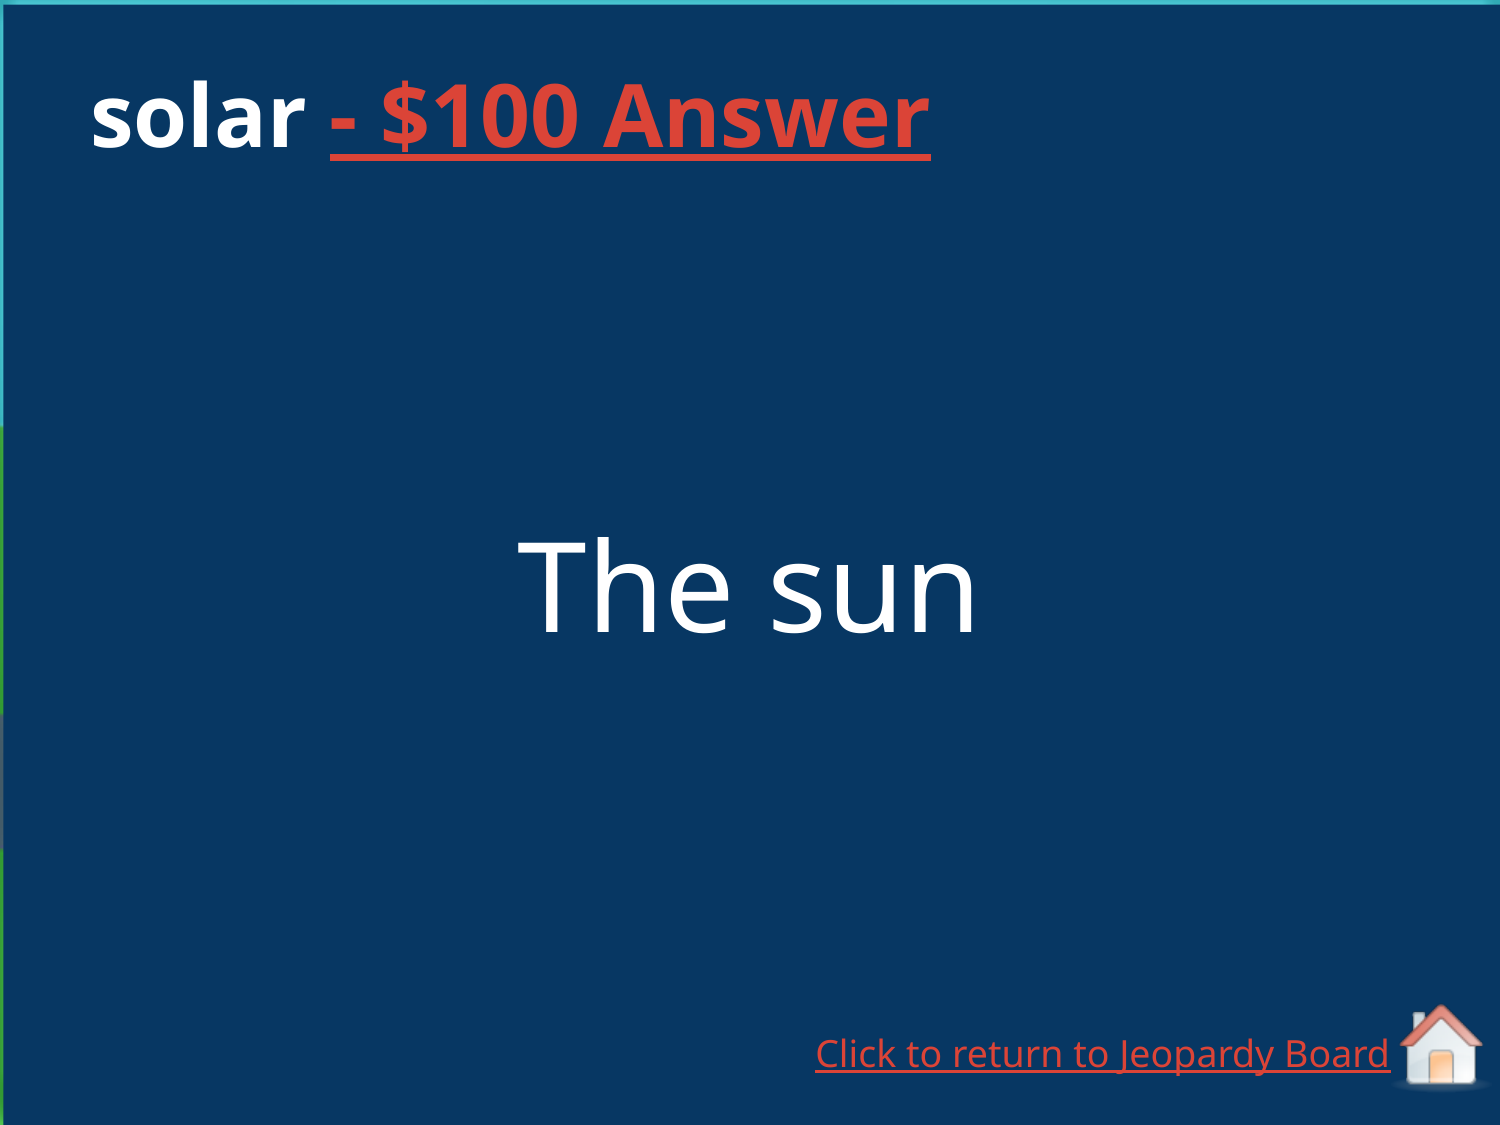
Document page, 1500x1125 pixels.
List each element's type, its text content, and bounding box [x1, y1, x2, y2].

picture [1391, 993, 1492, 1095]
text_box [3, 4, 1500, 1125]
picture [0, 0, 1500, 1125]
text_box Click to return to Jeopardy Board [790, 993, 1416, 1117]
list The sun [75, 169, 1425, 976]
title solar - $100 Answer [75, 45, 1425, 169]
